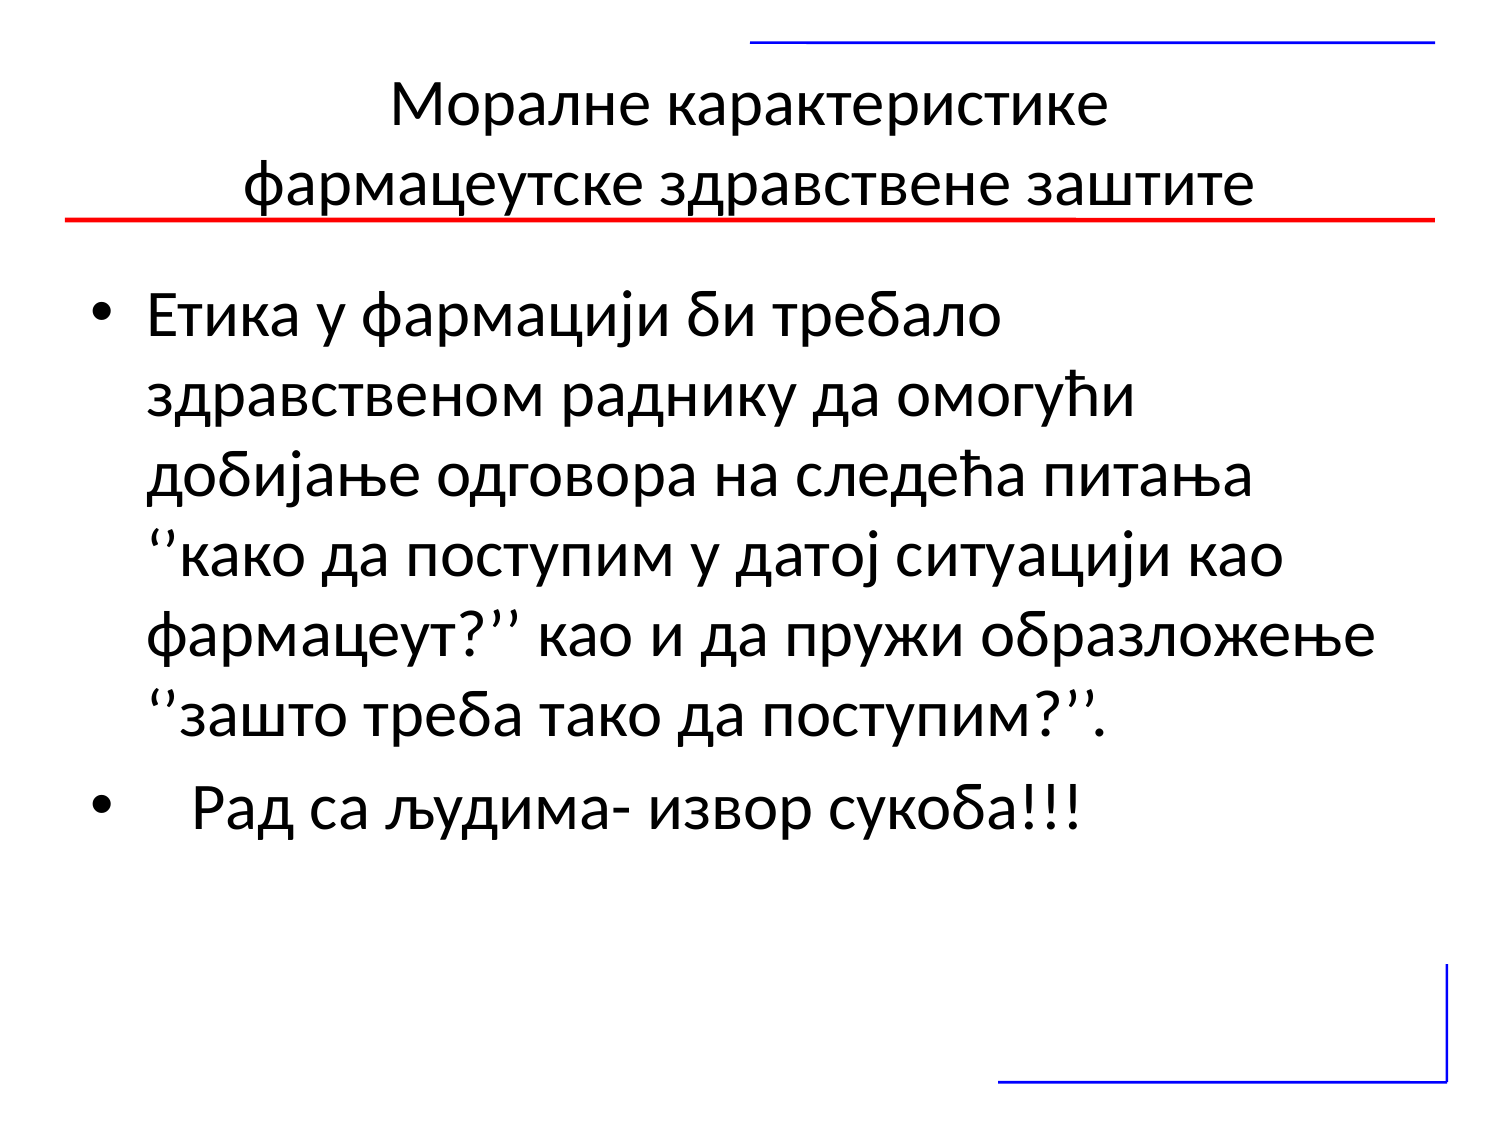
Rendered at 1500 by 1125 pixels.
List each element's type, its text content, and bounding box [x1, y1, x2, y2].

list Етика у фармацији би требало здравственом раднику да омогући добијање одговора на следећа питања ‘’како да поступим у датој ситуацији као фармацеут?’’ као и да пружи образложење ‘’зашто треба тако да поступим?’’. Рад са људима- извор сукоба!!! [75, 262, 1425, 1005]
title Моралне карактеристике фармацеутске здравствене заштите [75, 45, 1425, 233]
